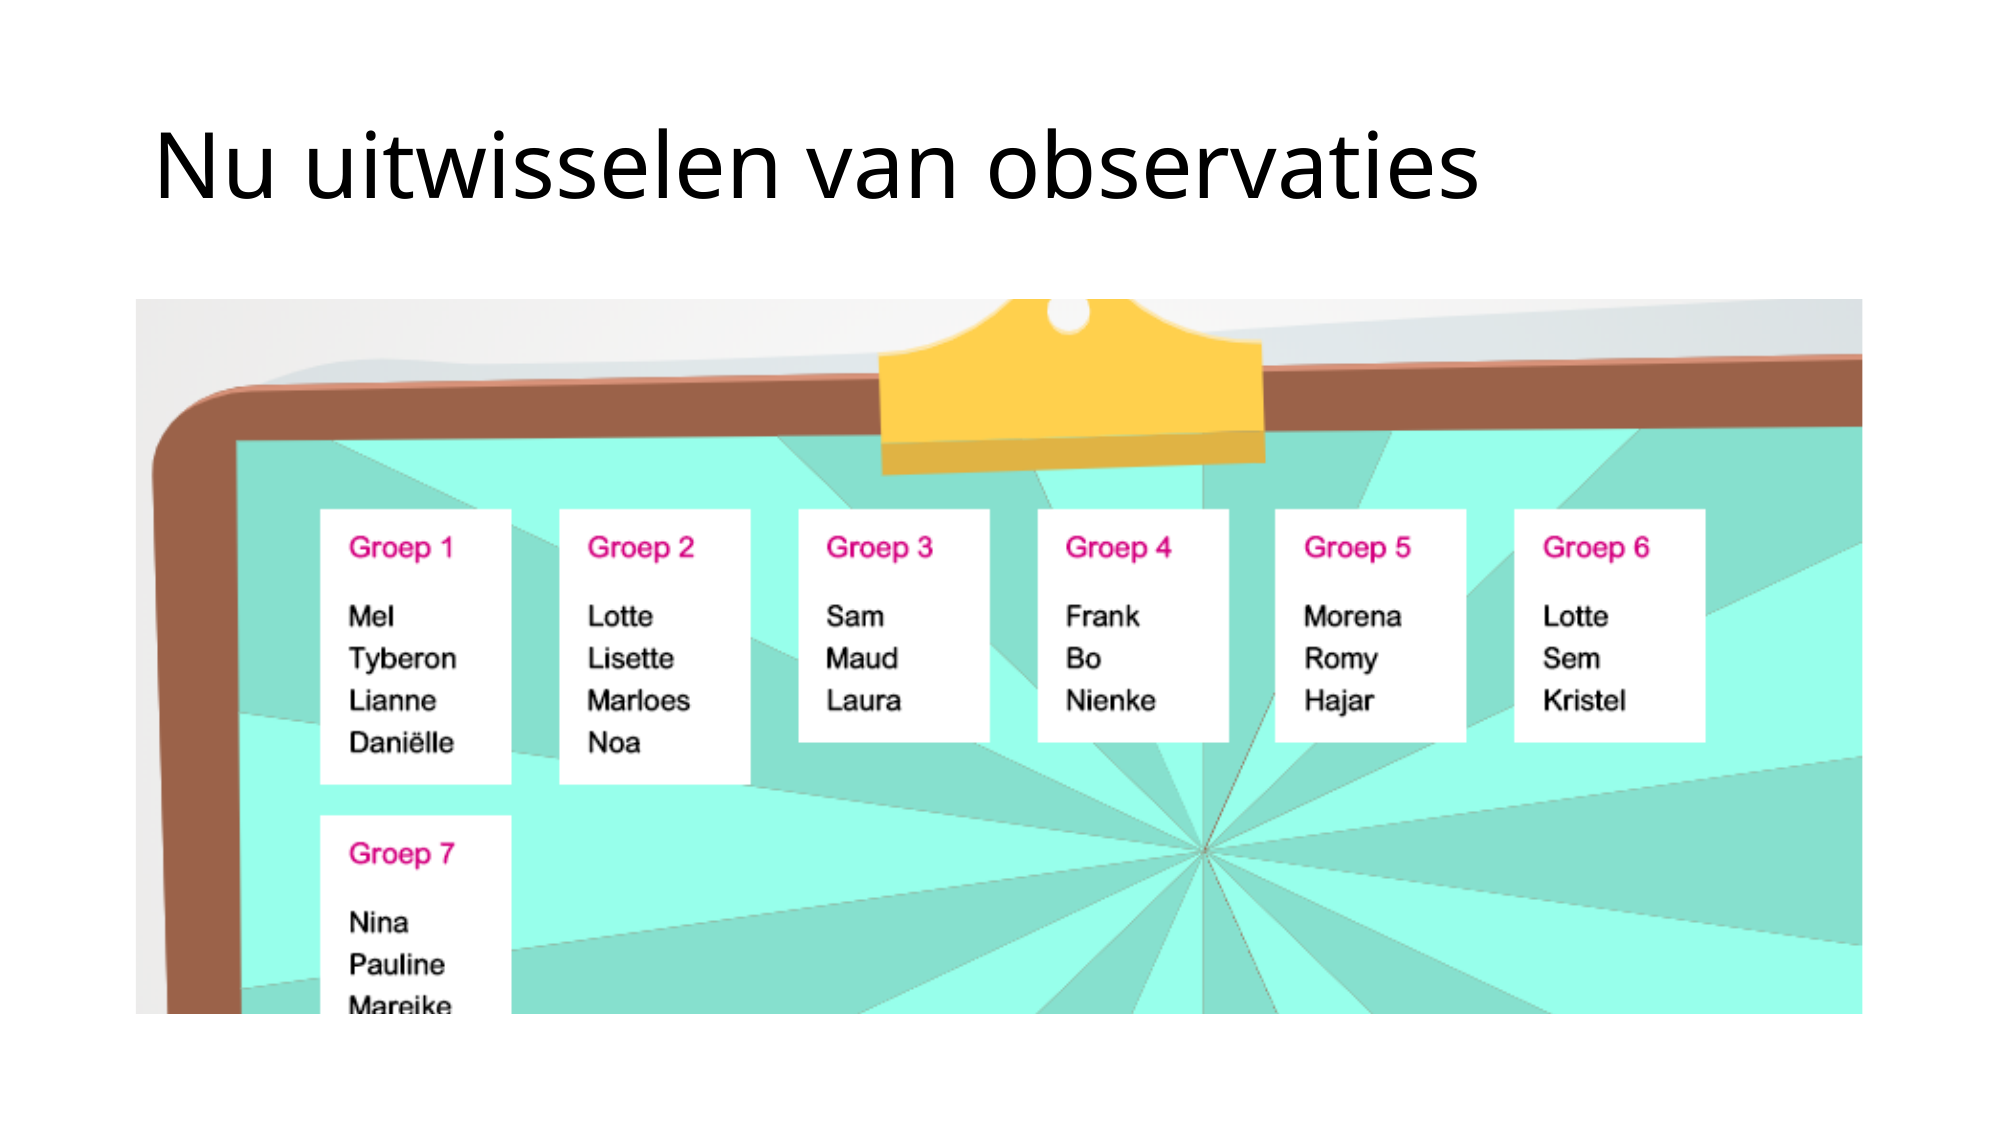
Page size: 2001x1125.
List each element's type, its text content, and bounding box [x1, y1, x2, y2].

title Nu uitwisselen van observaties [137, 59, 1863, 278]
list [135, 299, 1863, 1014]
